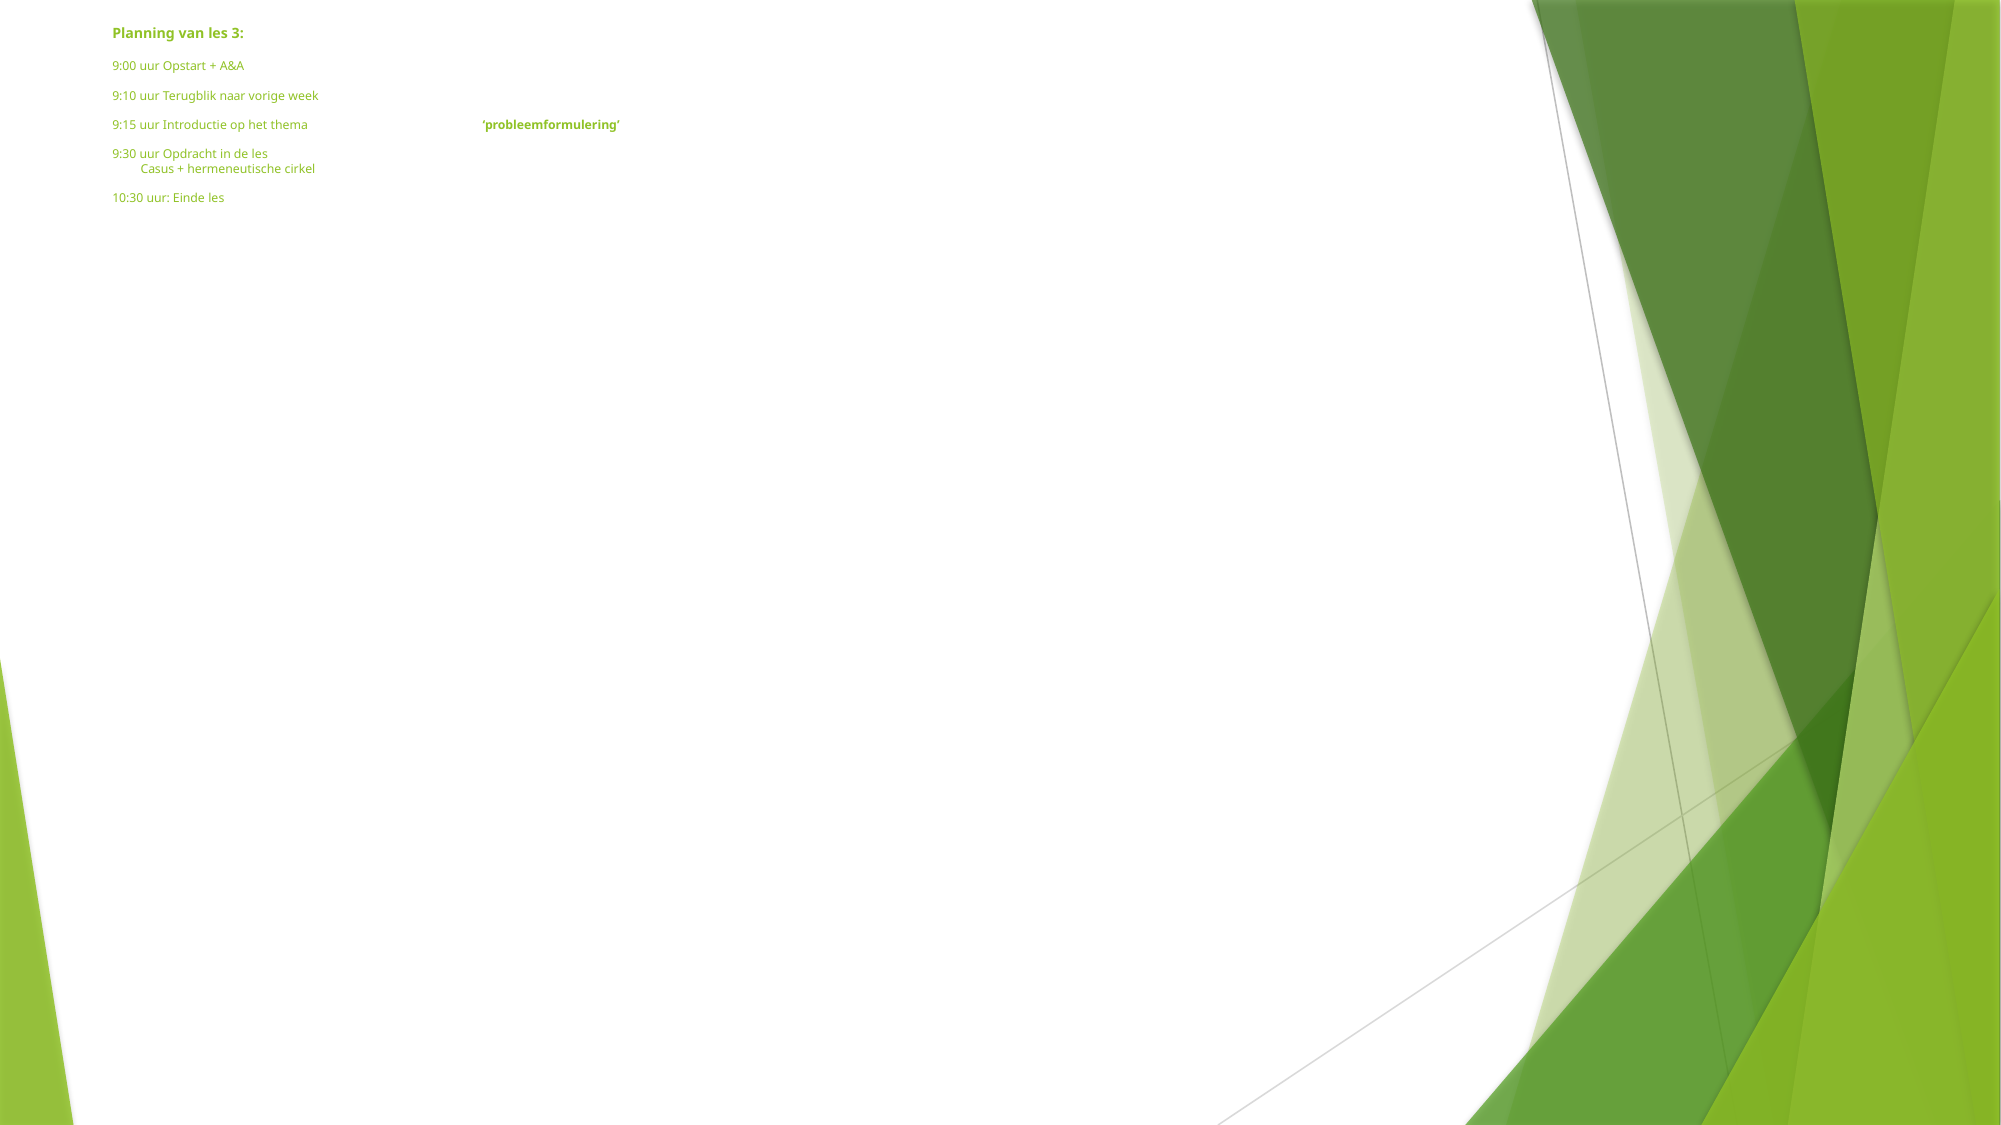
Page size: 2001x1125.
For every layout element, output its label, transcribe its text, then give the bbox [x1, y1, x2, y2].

title Planning van les 3: 9:00 uur Opstart + A&A 9:10 uur Terugblik naar vorige week 9:15 uur Introductie op het thema ‘probleemformulering’ 9:30 uur Opdracht in de les Casus + hermeneutische cirkel 10:30 uur: Einde les [97, 0, 1620, 217]
